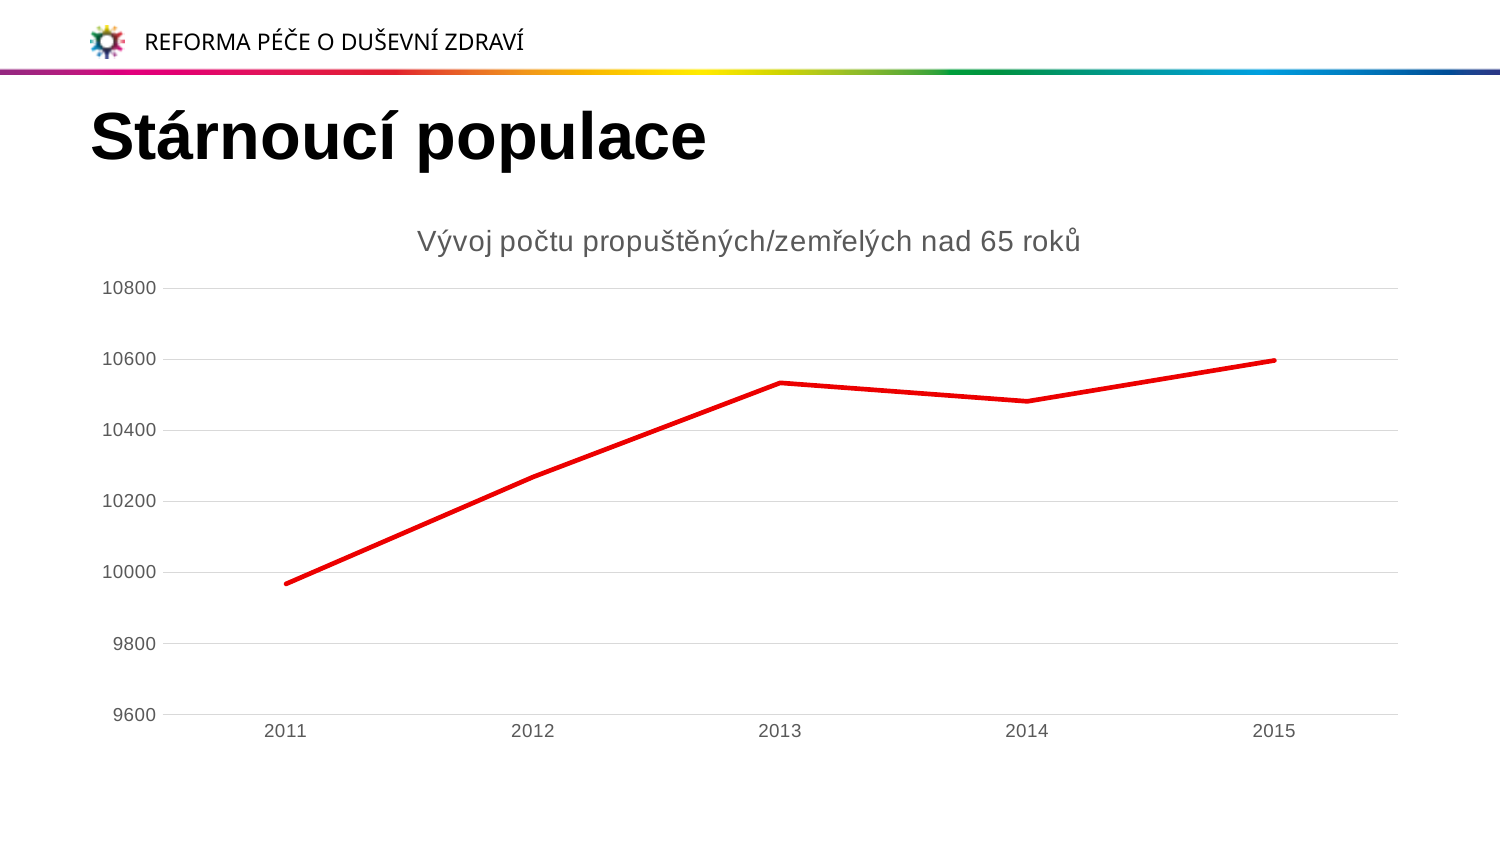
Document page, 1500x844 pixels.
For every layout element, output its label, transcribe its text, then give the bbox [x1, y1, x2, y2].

picture [0, 67, 1500, 75]
chart [74, 196, 1426, 754]
title Stárnoucí populace [75, 82, 1128, 184]
picture [90, 25, 125, 59]
